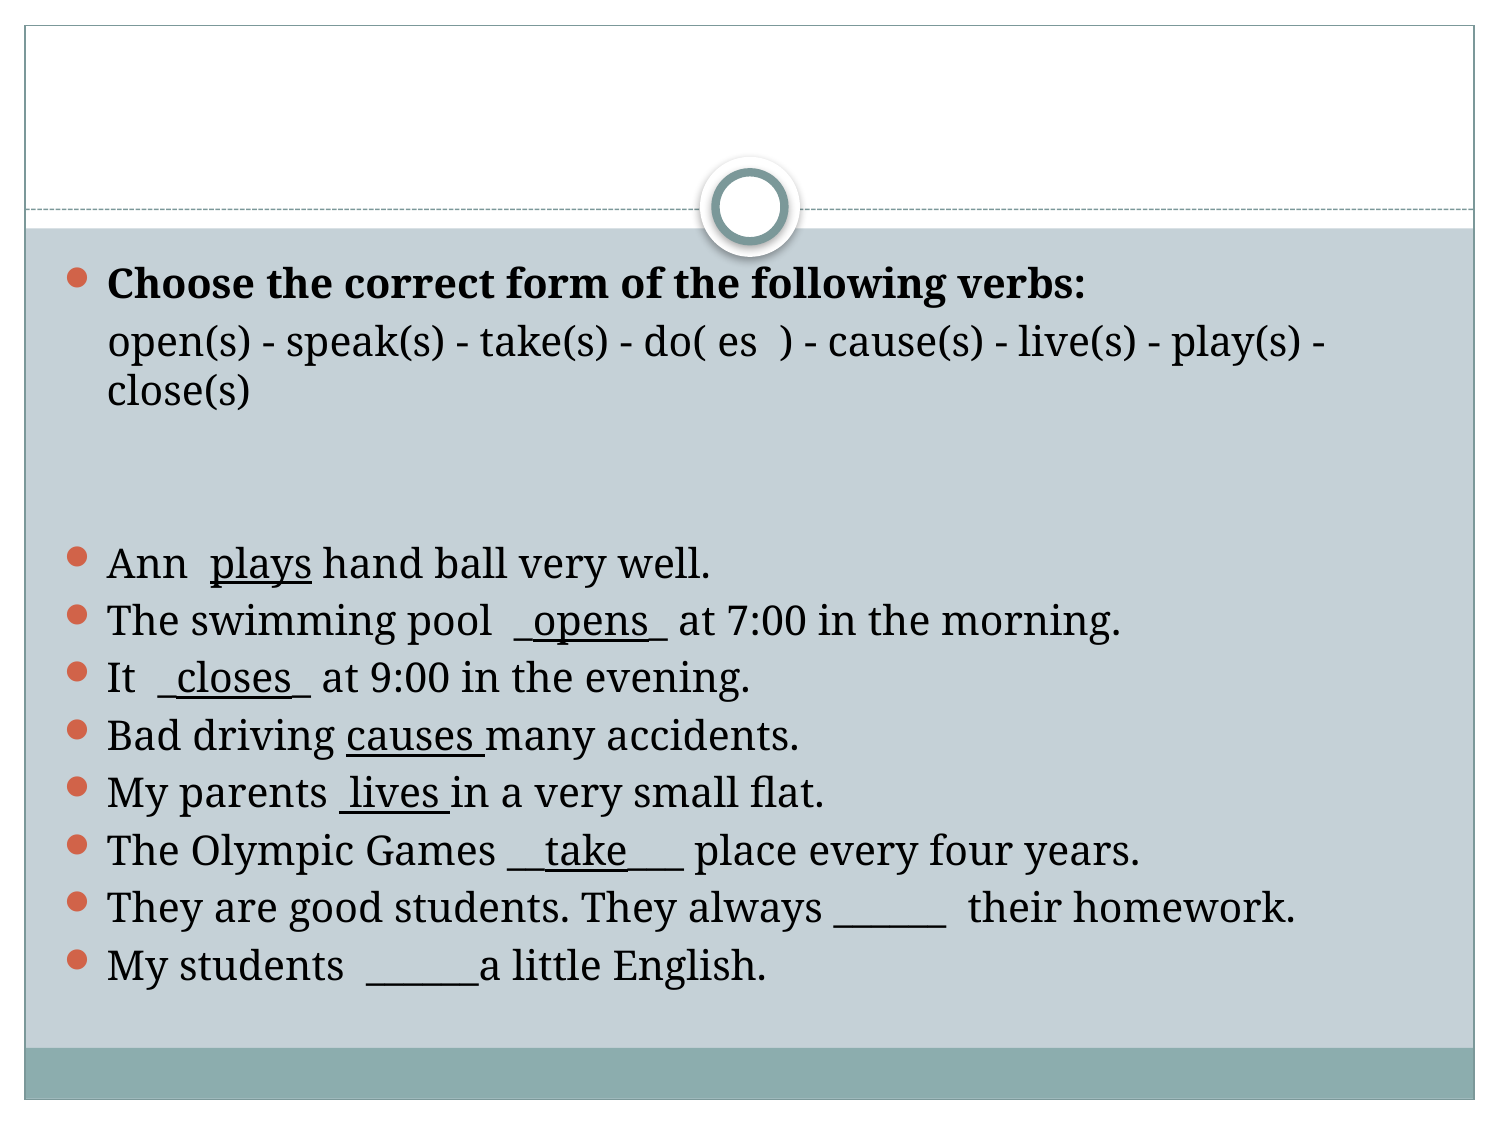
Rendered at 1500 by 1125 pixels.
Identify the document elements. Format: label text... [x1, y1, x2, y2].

list Choose the correct form of the following verbs: open(s) - speak(s) - take(s) - do( es ) - cause(s) - live(s) - play(s) - close(s) Ann plays hand ball very well. The swimming pool _opens_ at 7:00 in the morning. It _closes_ at 9:00 in the evening. Bad driving causes many accidents. My parents lives in a very small flat. The Olympic Games __take___ place every four years. They are good students. They always ______ their homework. My students ______a little English. [49, 250, 1445, 1001]
